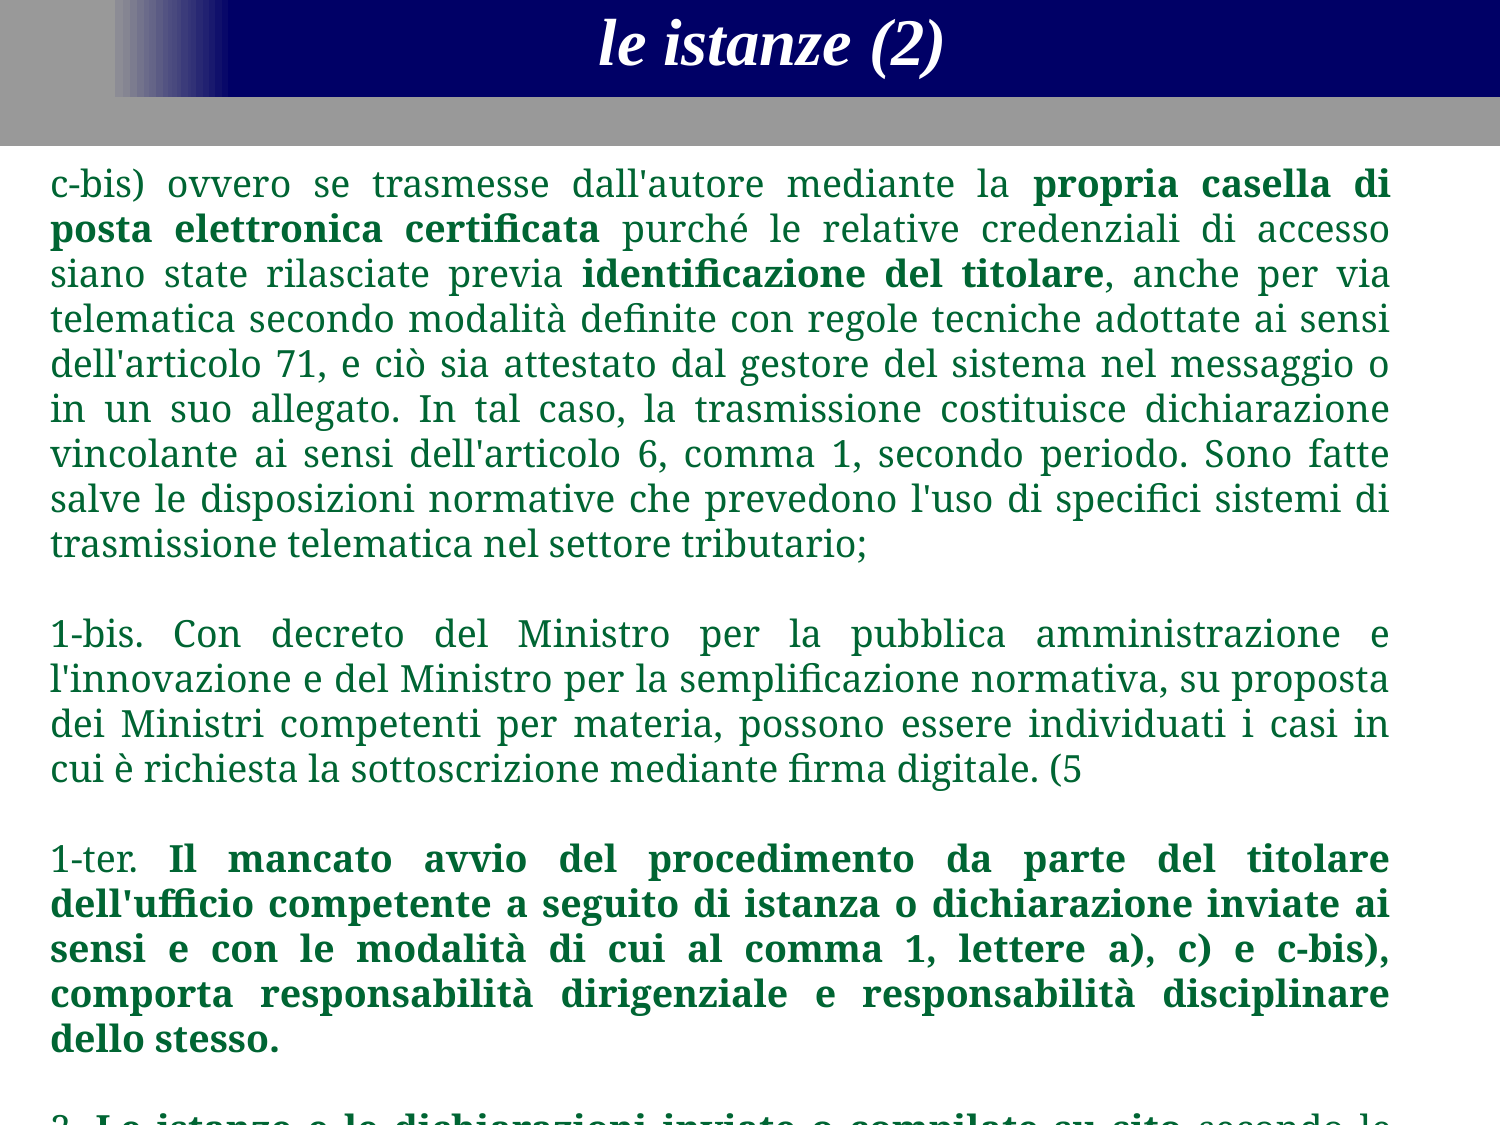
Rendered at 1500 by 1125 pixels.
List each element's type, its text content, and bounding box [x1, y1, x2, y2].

text_box le istanze (2) [93, 0, 1500, 129]
text_box c-bis) ovvero se trasmesse dall'autore mediante la propria casella di posta elettronica certificata purché le relative credenziali di accesso siano state rilasciate previa identificazione del titolare, anche per via telematica secondo modalità definite con regole tecniche adottate ai sensi dell'articolo 71, e ciò sia attestato dal gestore del sistema nel messaggio o in un suo allegato. In tal caso, la trasmissione costituisce dichiarazione vincolante ai sensi dell'articolo 6, comma 1, secondo periodo. Sono fatte salve le disposizioni normative che prevedono l'uso di specifici sistemi di trasmissione telematica nel settore tributario; 1-bis. Con decreto del Ministro per la pubblica amministrazione e l'innovazione e del Ministro per la semplificazione normativa, su proposta dei Ministri competenti per materia, possono essere individuati i casi in cui è richiesta la sottoscrizione mediante firma digitale. (5 1-ter. Il mancato avvio del procedimento da parte del titolare dell'ufficio competente a seguito di istanza o dichiarazione inviate ai sensi e con le modalità di cui al comma 1, lettere a), c) e c-bis), comporta responsabilità dirigenziale e responsabilità disciplinare dello stesso. 2. Le istanze e le dichiarazioni inviate o compilate su sito secondo le modalità previste dal comma 1 sono equivalenti alle istanze e alle dichiarazioni sottoscritte con firma autografa apposta in presenza del dipendente addetto al procedimento. [35, 152, 1407, 1125]
picture [0, 0, 1500, 1125]
